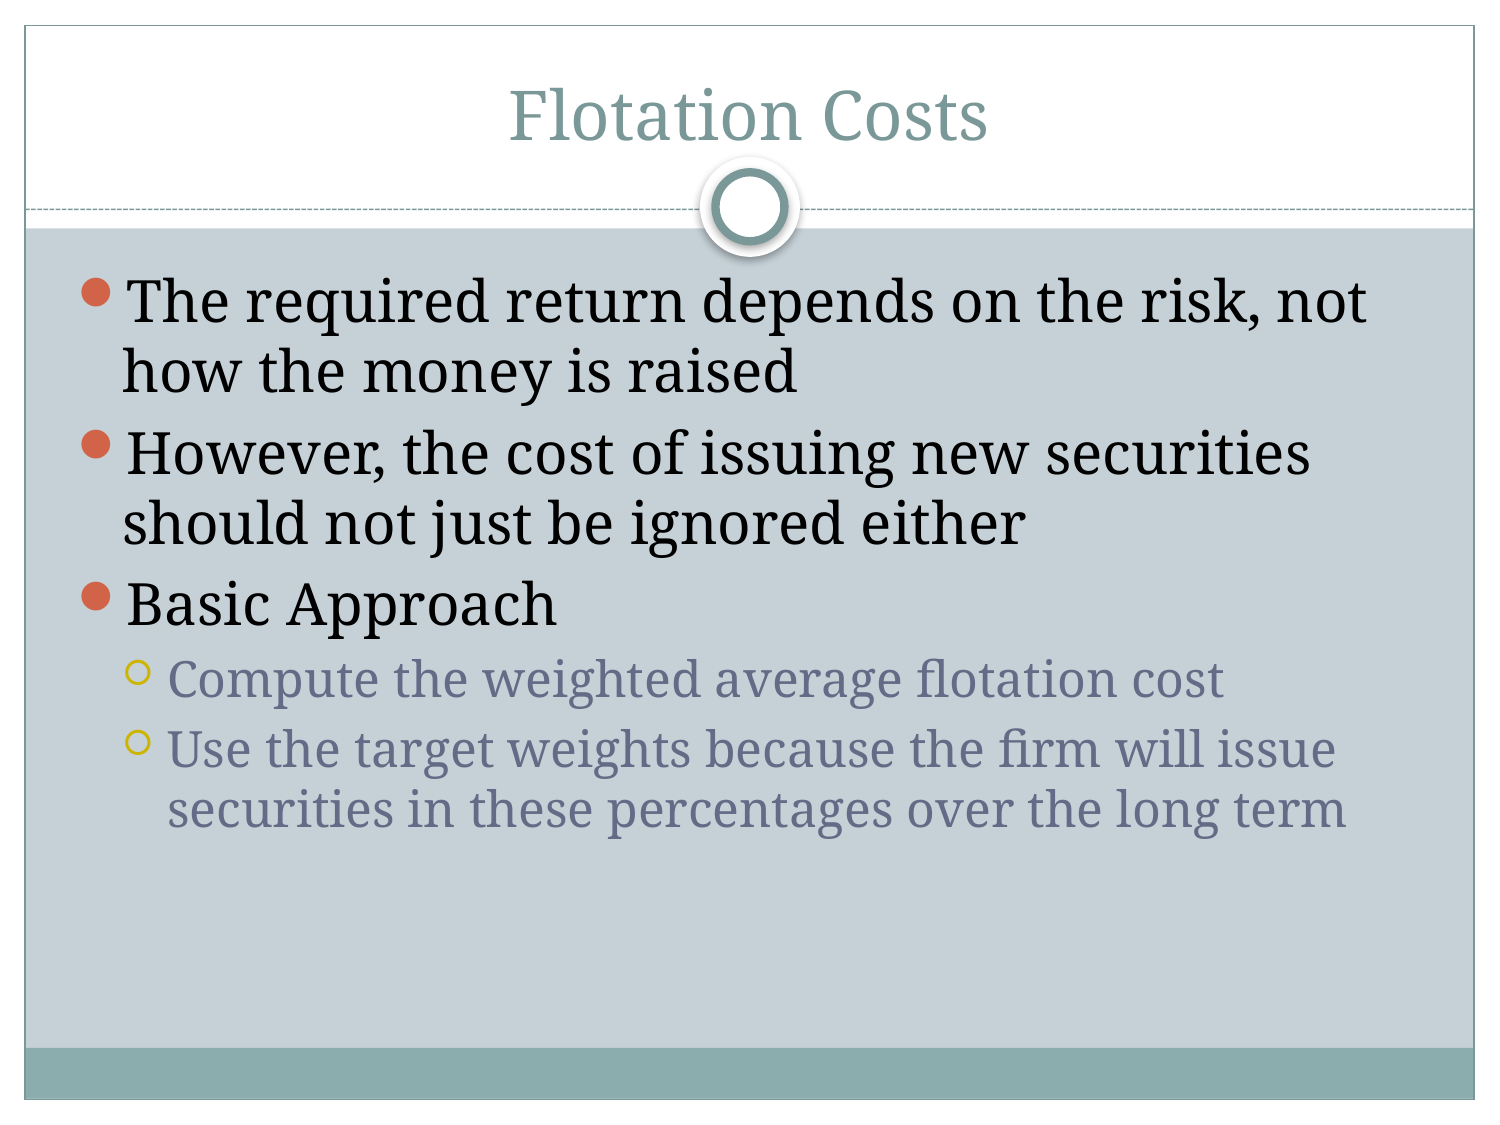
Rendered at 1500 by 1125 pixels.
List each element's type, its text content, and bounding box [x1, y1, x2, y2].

title Flotation Costs [49, 37, 1450, 162]
list The required return depends on the risk, not how the money is raised However, the cost of issuing new securities should not just be ignored either Basic Approach Compute the weighted average flotation cost Use the target weights because the firm will issue securities in these percentages over the long term [62, 256, 1450, 1000]
